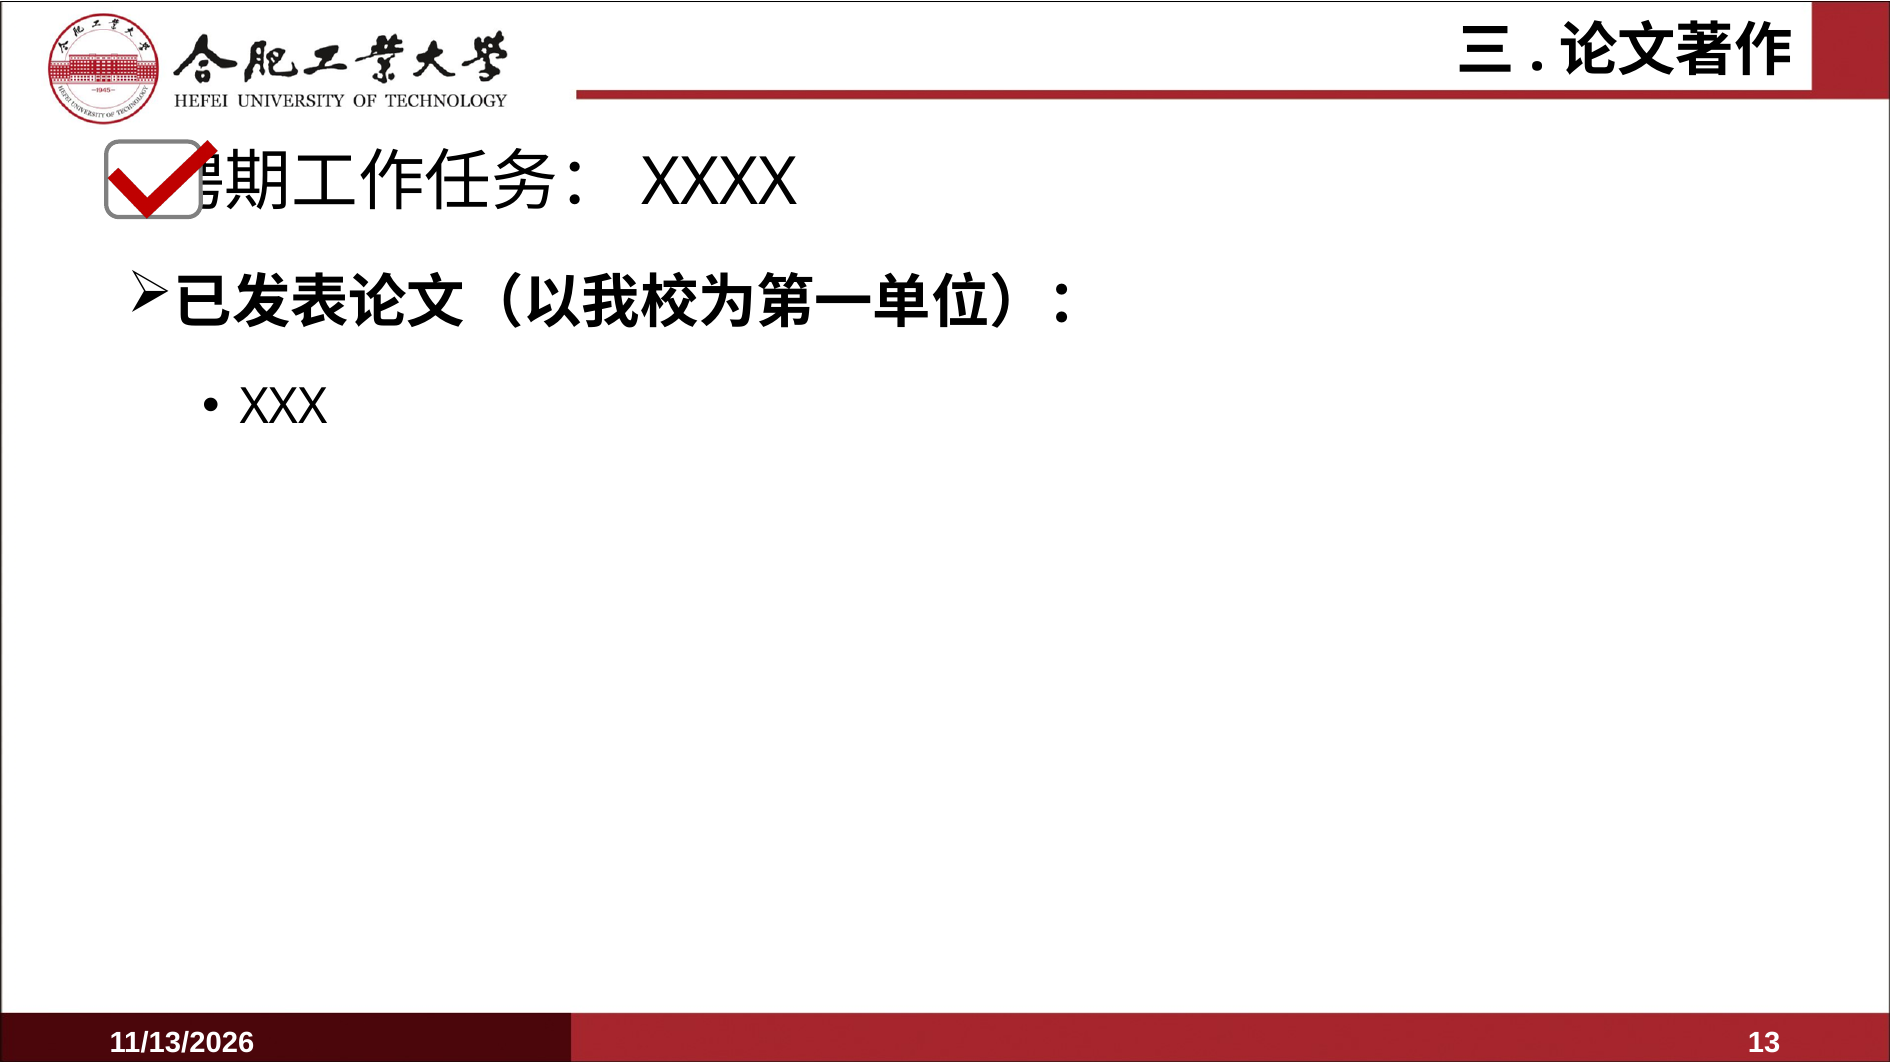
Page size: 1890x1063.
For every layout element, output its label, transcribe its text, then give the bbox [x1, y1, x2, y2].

list 聘期工作任务：XXXX 已发表论文（以我校为第一单位）： XXX [37, 129, 1838, 981]
title 三.论文著作 [587, 0, 1808, 95]
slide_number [94, 1015, 536, 1063]
slide_number 12 [1354, 1015, 1796, 1063]
picture [0, 1, 1890, 1062]
